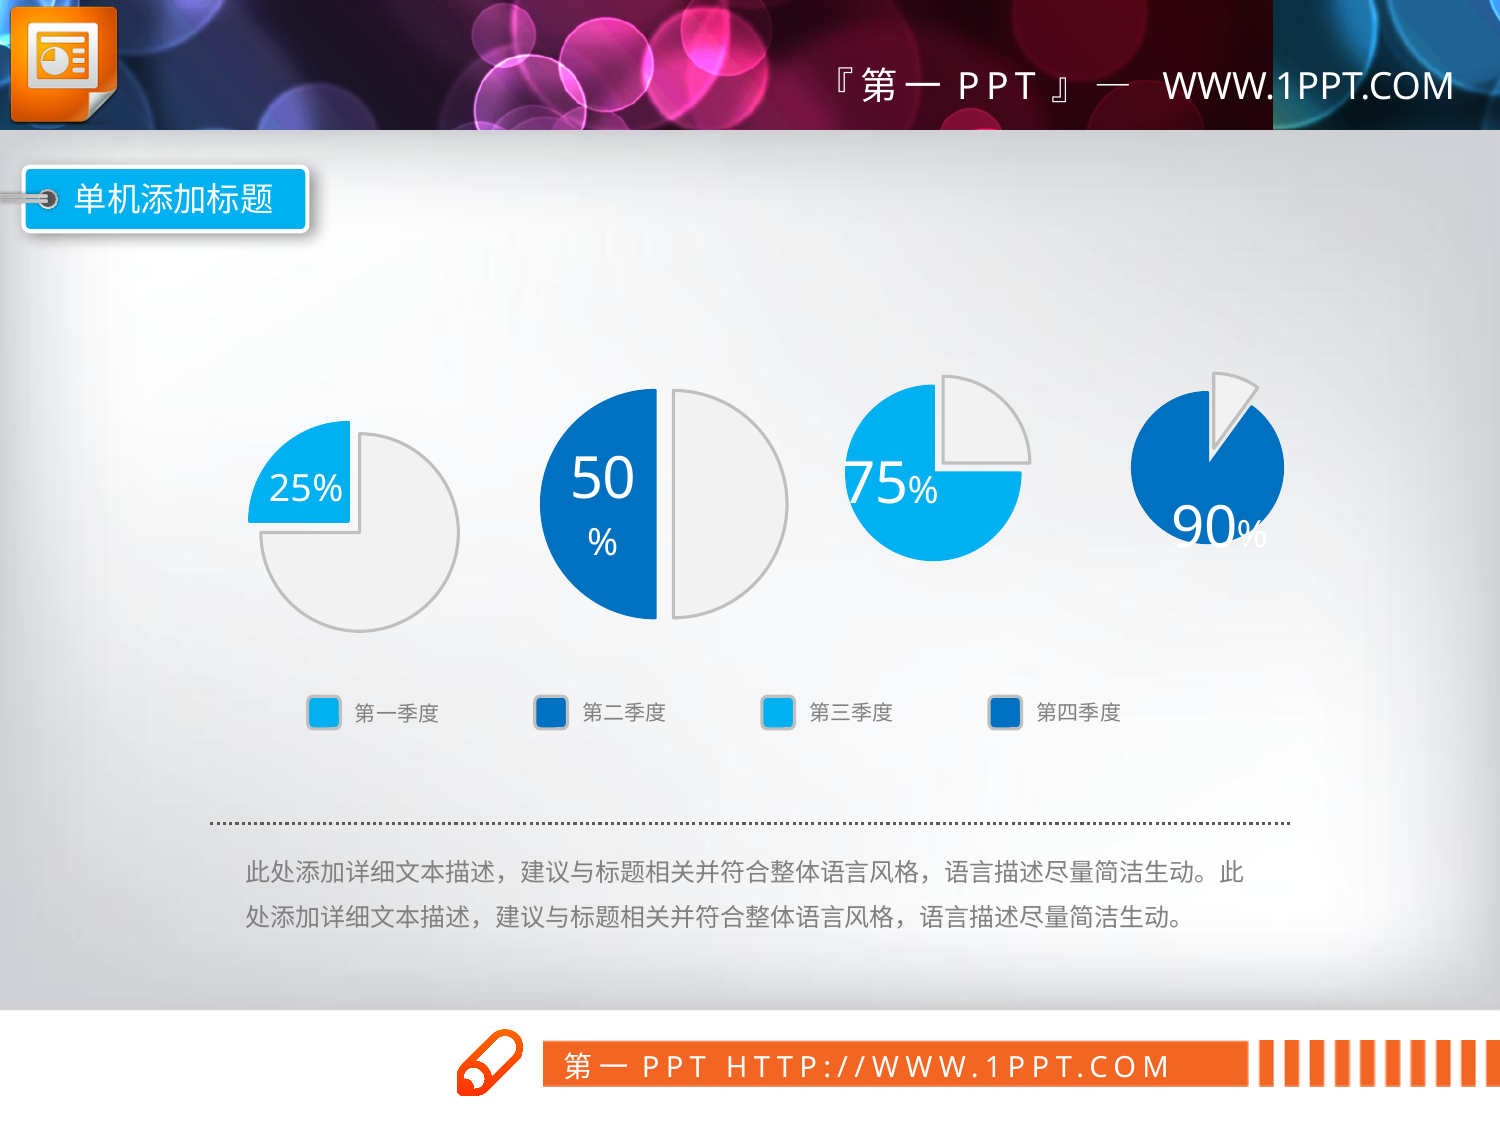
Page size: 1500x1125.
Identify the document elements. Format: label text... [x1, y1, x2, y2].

text_box [23, 166, 307, 190]
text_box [307, 691, 1193, 735]
text_box [23, 210, 308, 232]
picture [543, 1040, 1500, 1087]
text_box 此处添加详细文本描述，建议与标题相关并符合整体语言风格，语言描述尽量简洁生动。此处添加详细文本描述，建议与标题相关并符合整体语言风格，语言描述尽量简洁生动。 [230, 834, 1270, 939]
chart [97, 366, 1403, 642]
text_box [37, 189, 58, 210]
text_box 单机添加标题 [39, 171, 308, 226]
picture [0, 0, 1500, 1012]
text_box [0, 194, 48, 203]
